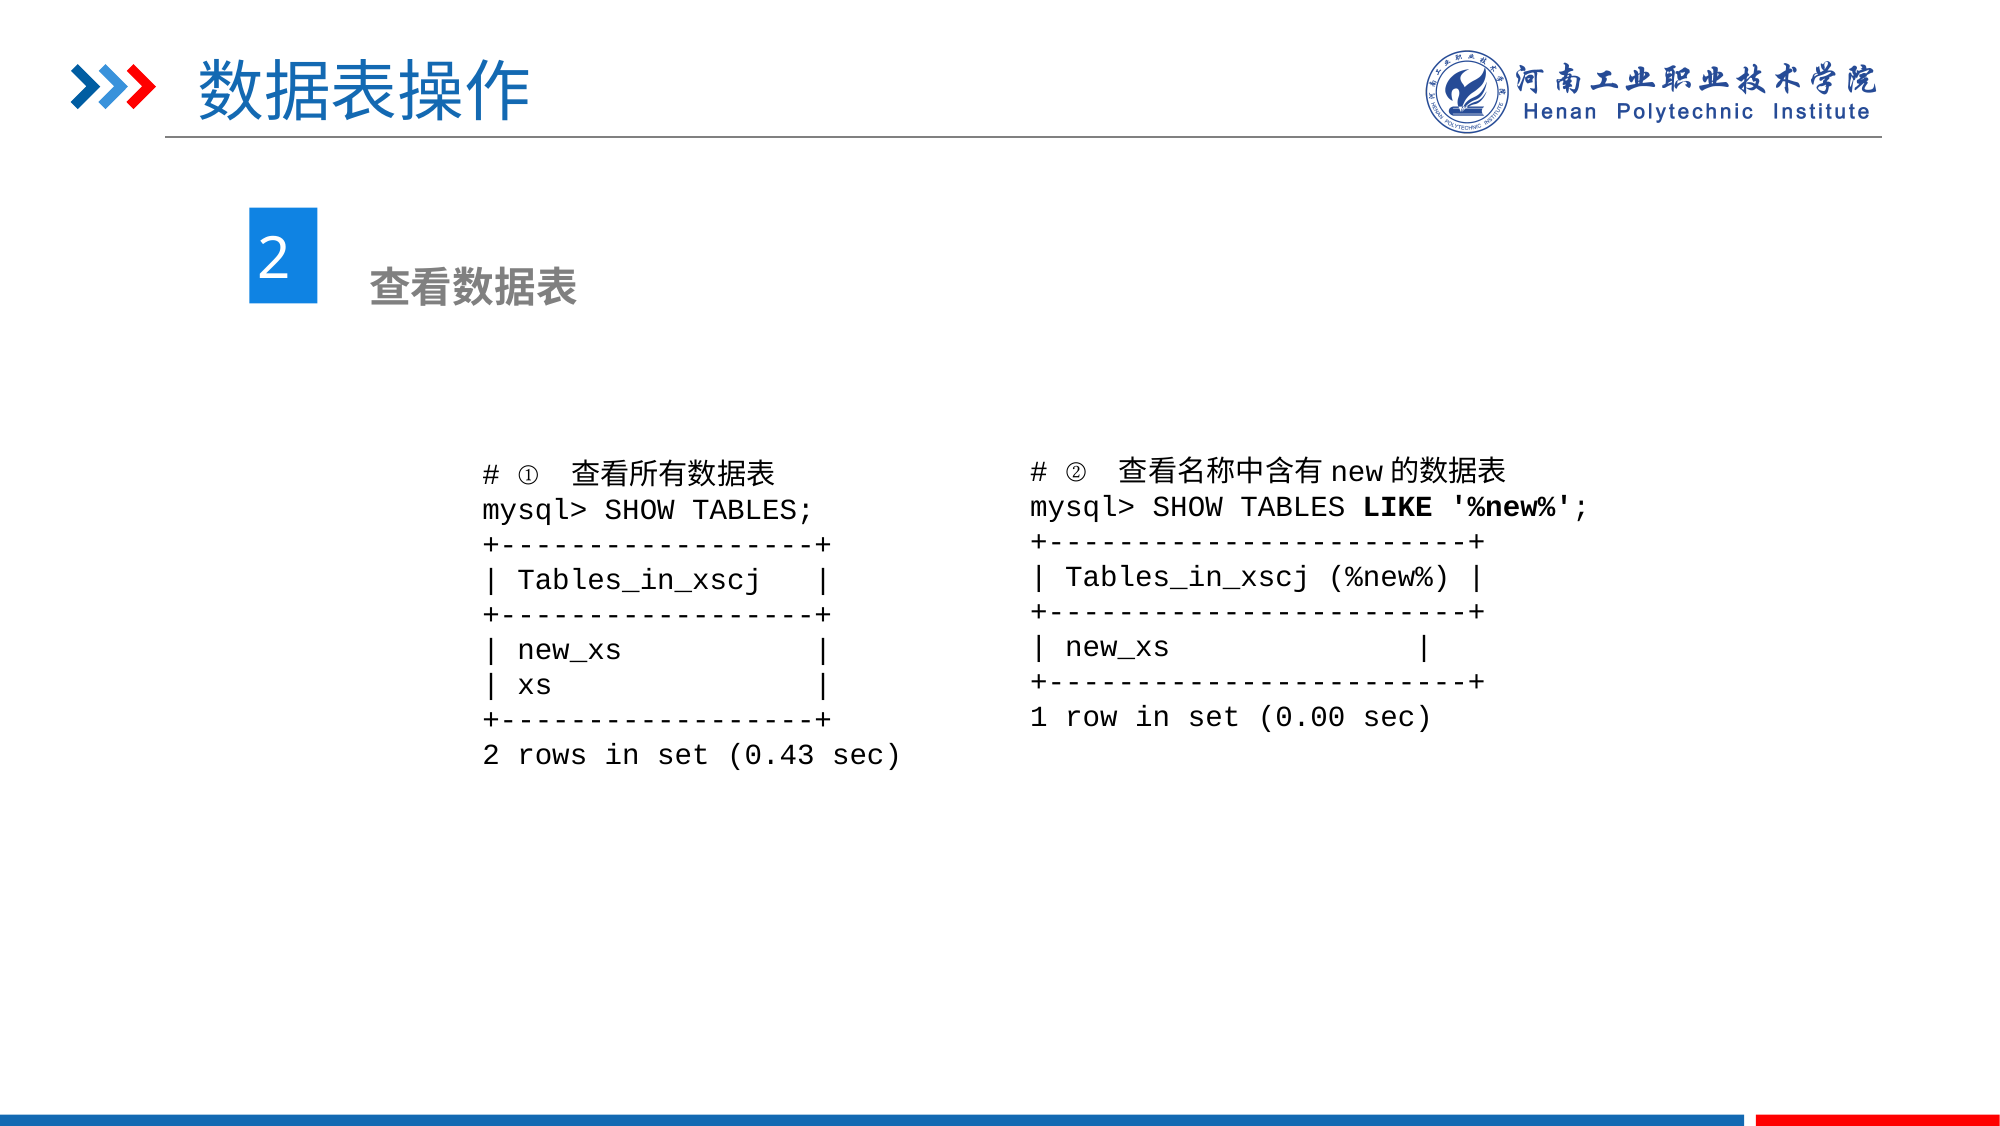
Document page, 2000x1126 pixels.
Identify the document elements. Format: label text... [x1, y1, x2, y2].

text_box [249, 207, 318, 304]
title 数据表操作 [177, 25, 952, 153]
text_box # ② 查看名称中含有new的数据表 mysql> SHOW TABLES LIKE '%new%'; +------------------------+ | Tables_in_xscj (%new%) | +------------------------+ | new_xs | +------------------------+ 1 row in set (0.00 sec) [977, 445, 1663, 740]
text_box 查看数据表 [319, 245, 1092, 380]
picture [1407, 46, 1882, 140]
text_box # ① 查看所有数据表 mysql> SHOW TABLES; +------------------+ | Tables_in_xscj | +------------------+ | new_xs | | xs | +------------------+ 2 rows in set (0.43 sec) [430, 448, 940, 778]
